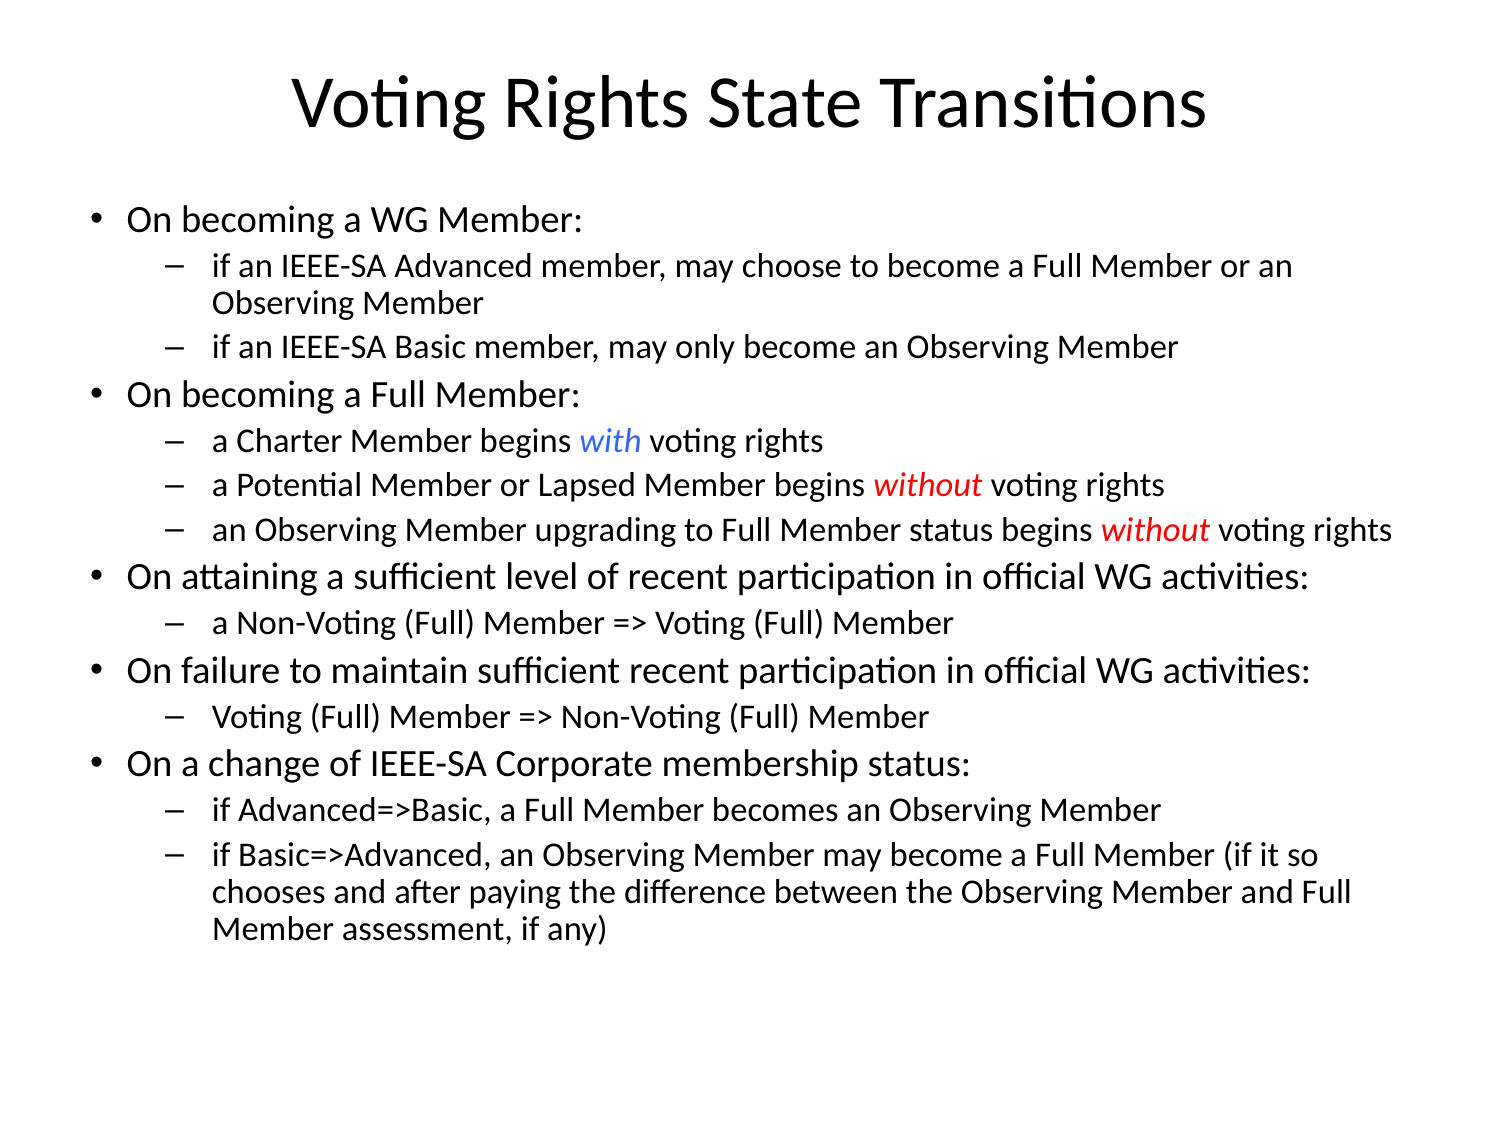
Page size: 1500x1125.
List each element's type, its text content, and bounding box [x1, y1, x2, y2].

list On becoming a WG Member: if an IEEE-SA Advanced member, may choose to become a Full Member or an Observing Member if an IEEE-SA Basic member, may only become an Observing Member On becoming a Full Member: a Charter Member begins with voting rights a Potential Member or Lapsed Member begins without voting rights an Observing Member upgrading to Full Member status begins without voting rights On attaining a sufficient level of recent participation in official WG activities: a Non-Voting (Full) Member => Voting (Full) Member On failure to maintain sufficient recent participation in official WG activities: Voting (Full) Member => Non-Voting (Full) Member On a change of IEEE-SA Corporate membership status: if Advanced=>Basic, a Full Member becomes an Observing Member if Basic=>Advanced, an Observing Member may become a Full Member (if it so chooses and after paying the difference between the Observing Member and Full Member assessment, if any) [75, 191, 1425, 1046]
title Voting Rights State Transitions [75, 45, 1425, 151]
